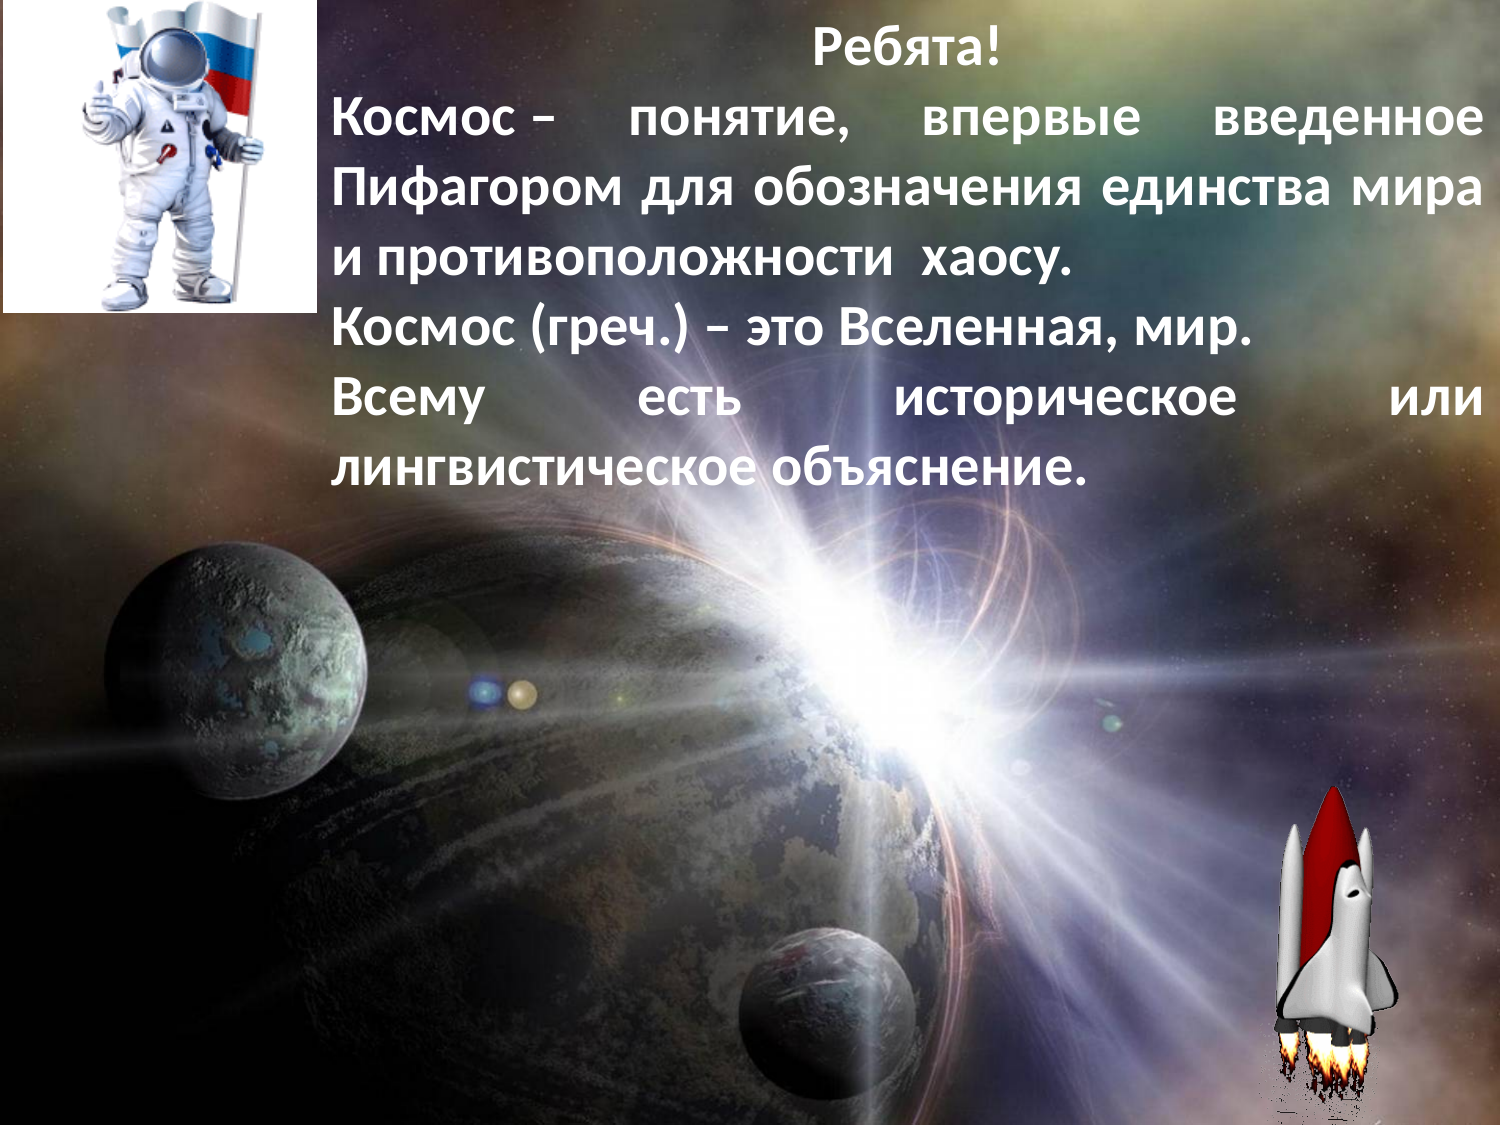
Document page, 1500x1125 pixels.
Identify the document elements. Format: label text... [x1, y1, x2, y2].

text_box Ребята! Космос – понятие, впервые введенное Пифагором для обозначения единства мира и противоположности хаосу. Космос (греч.) – это Вселенная, мир. Всему есть историческое или лингвистическое объяснение. [316, 0, 1500, 645]
text_box [1135, 771, 1500, 1125]
picture [0, 0, 1500, 1125]
